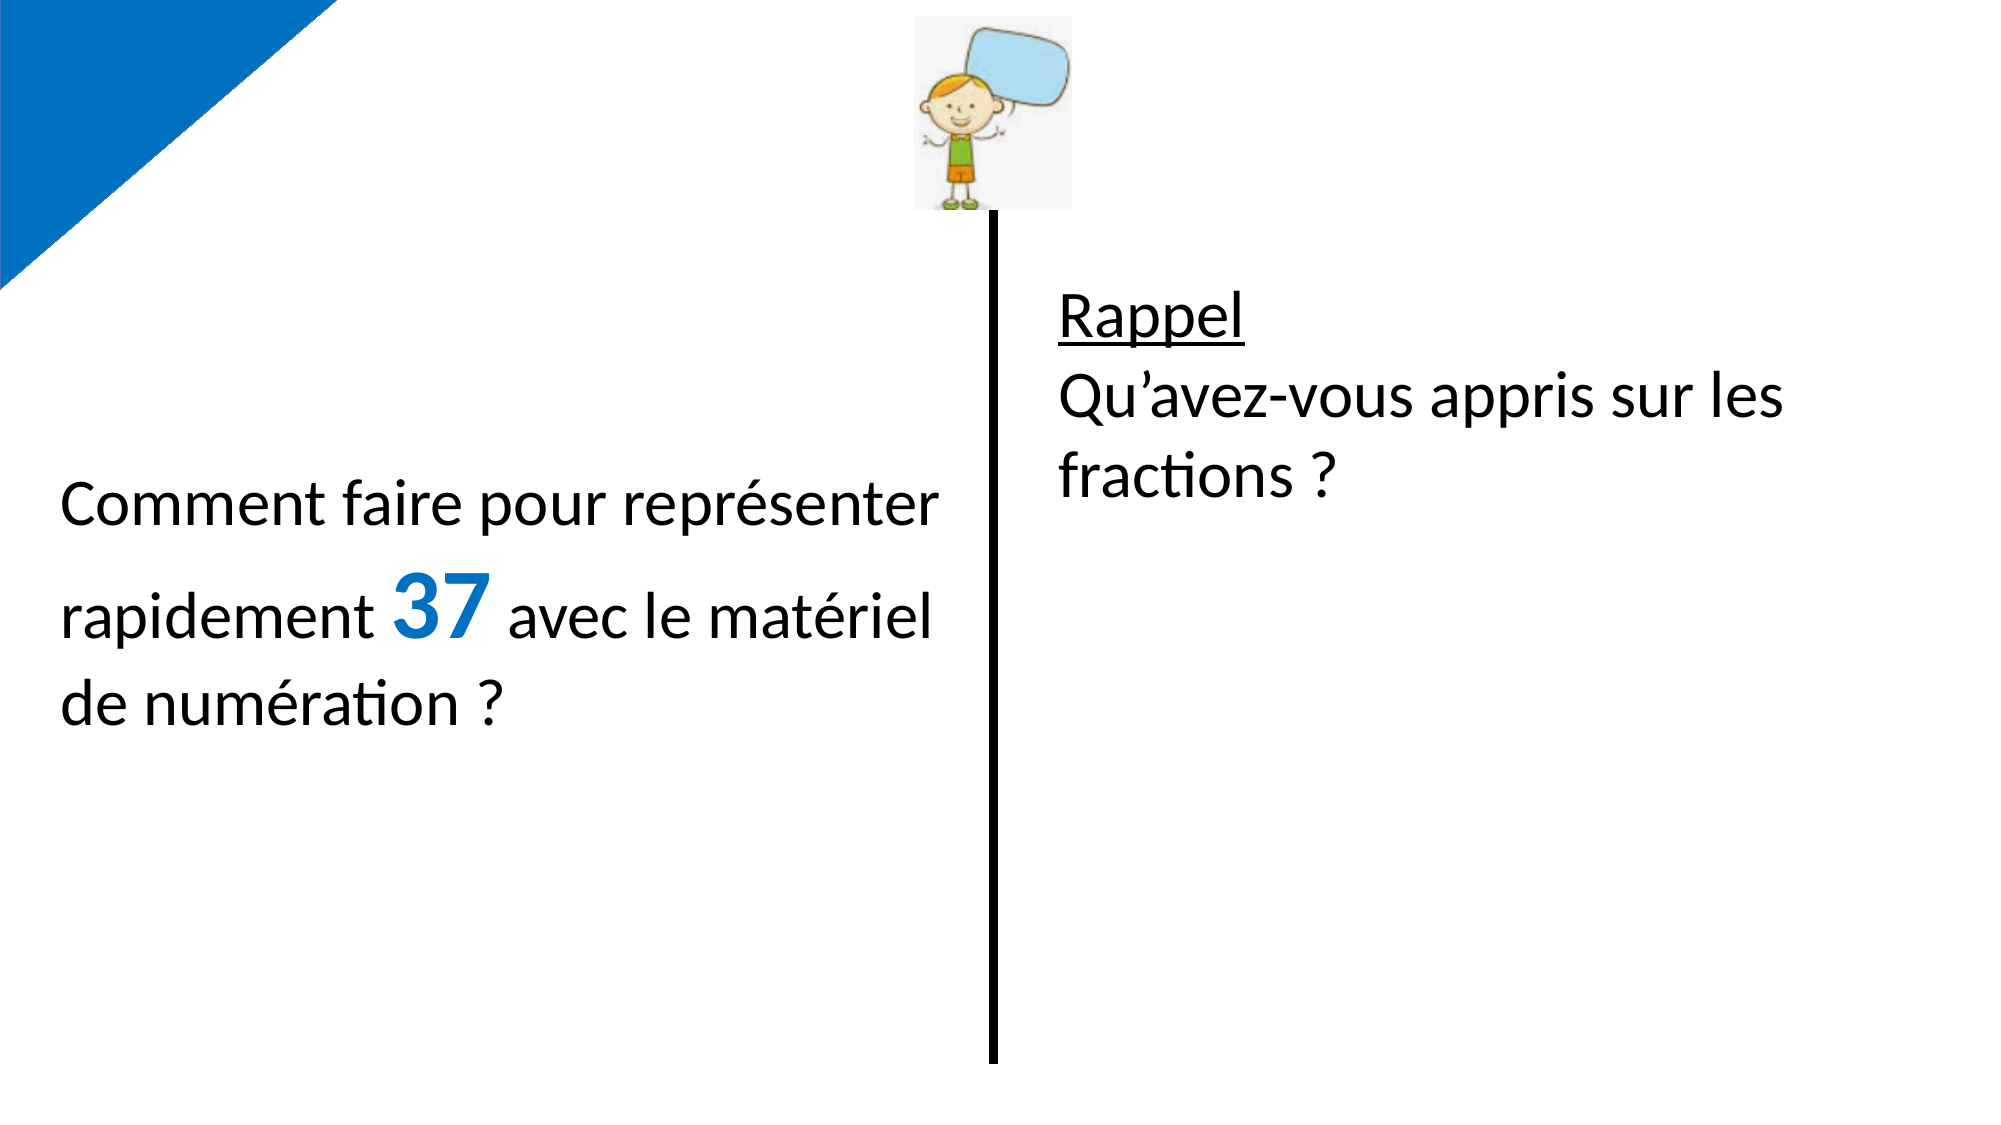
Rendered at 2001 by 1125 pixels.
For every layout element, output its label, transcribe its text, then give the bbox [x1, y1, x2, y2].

text_box Rappel Qu’avez-vous appris sur les fractions ? [1043, 263, 1901, 519]
text_box Comment faire pour représenter rapidement 37 avec le matériel de numération ? [45, 451, 963, 747]
text_box [0, 0, 337, 290]
picture [914, 16, 1072, 210]
